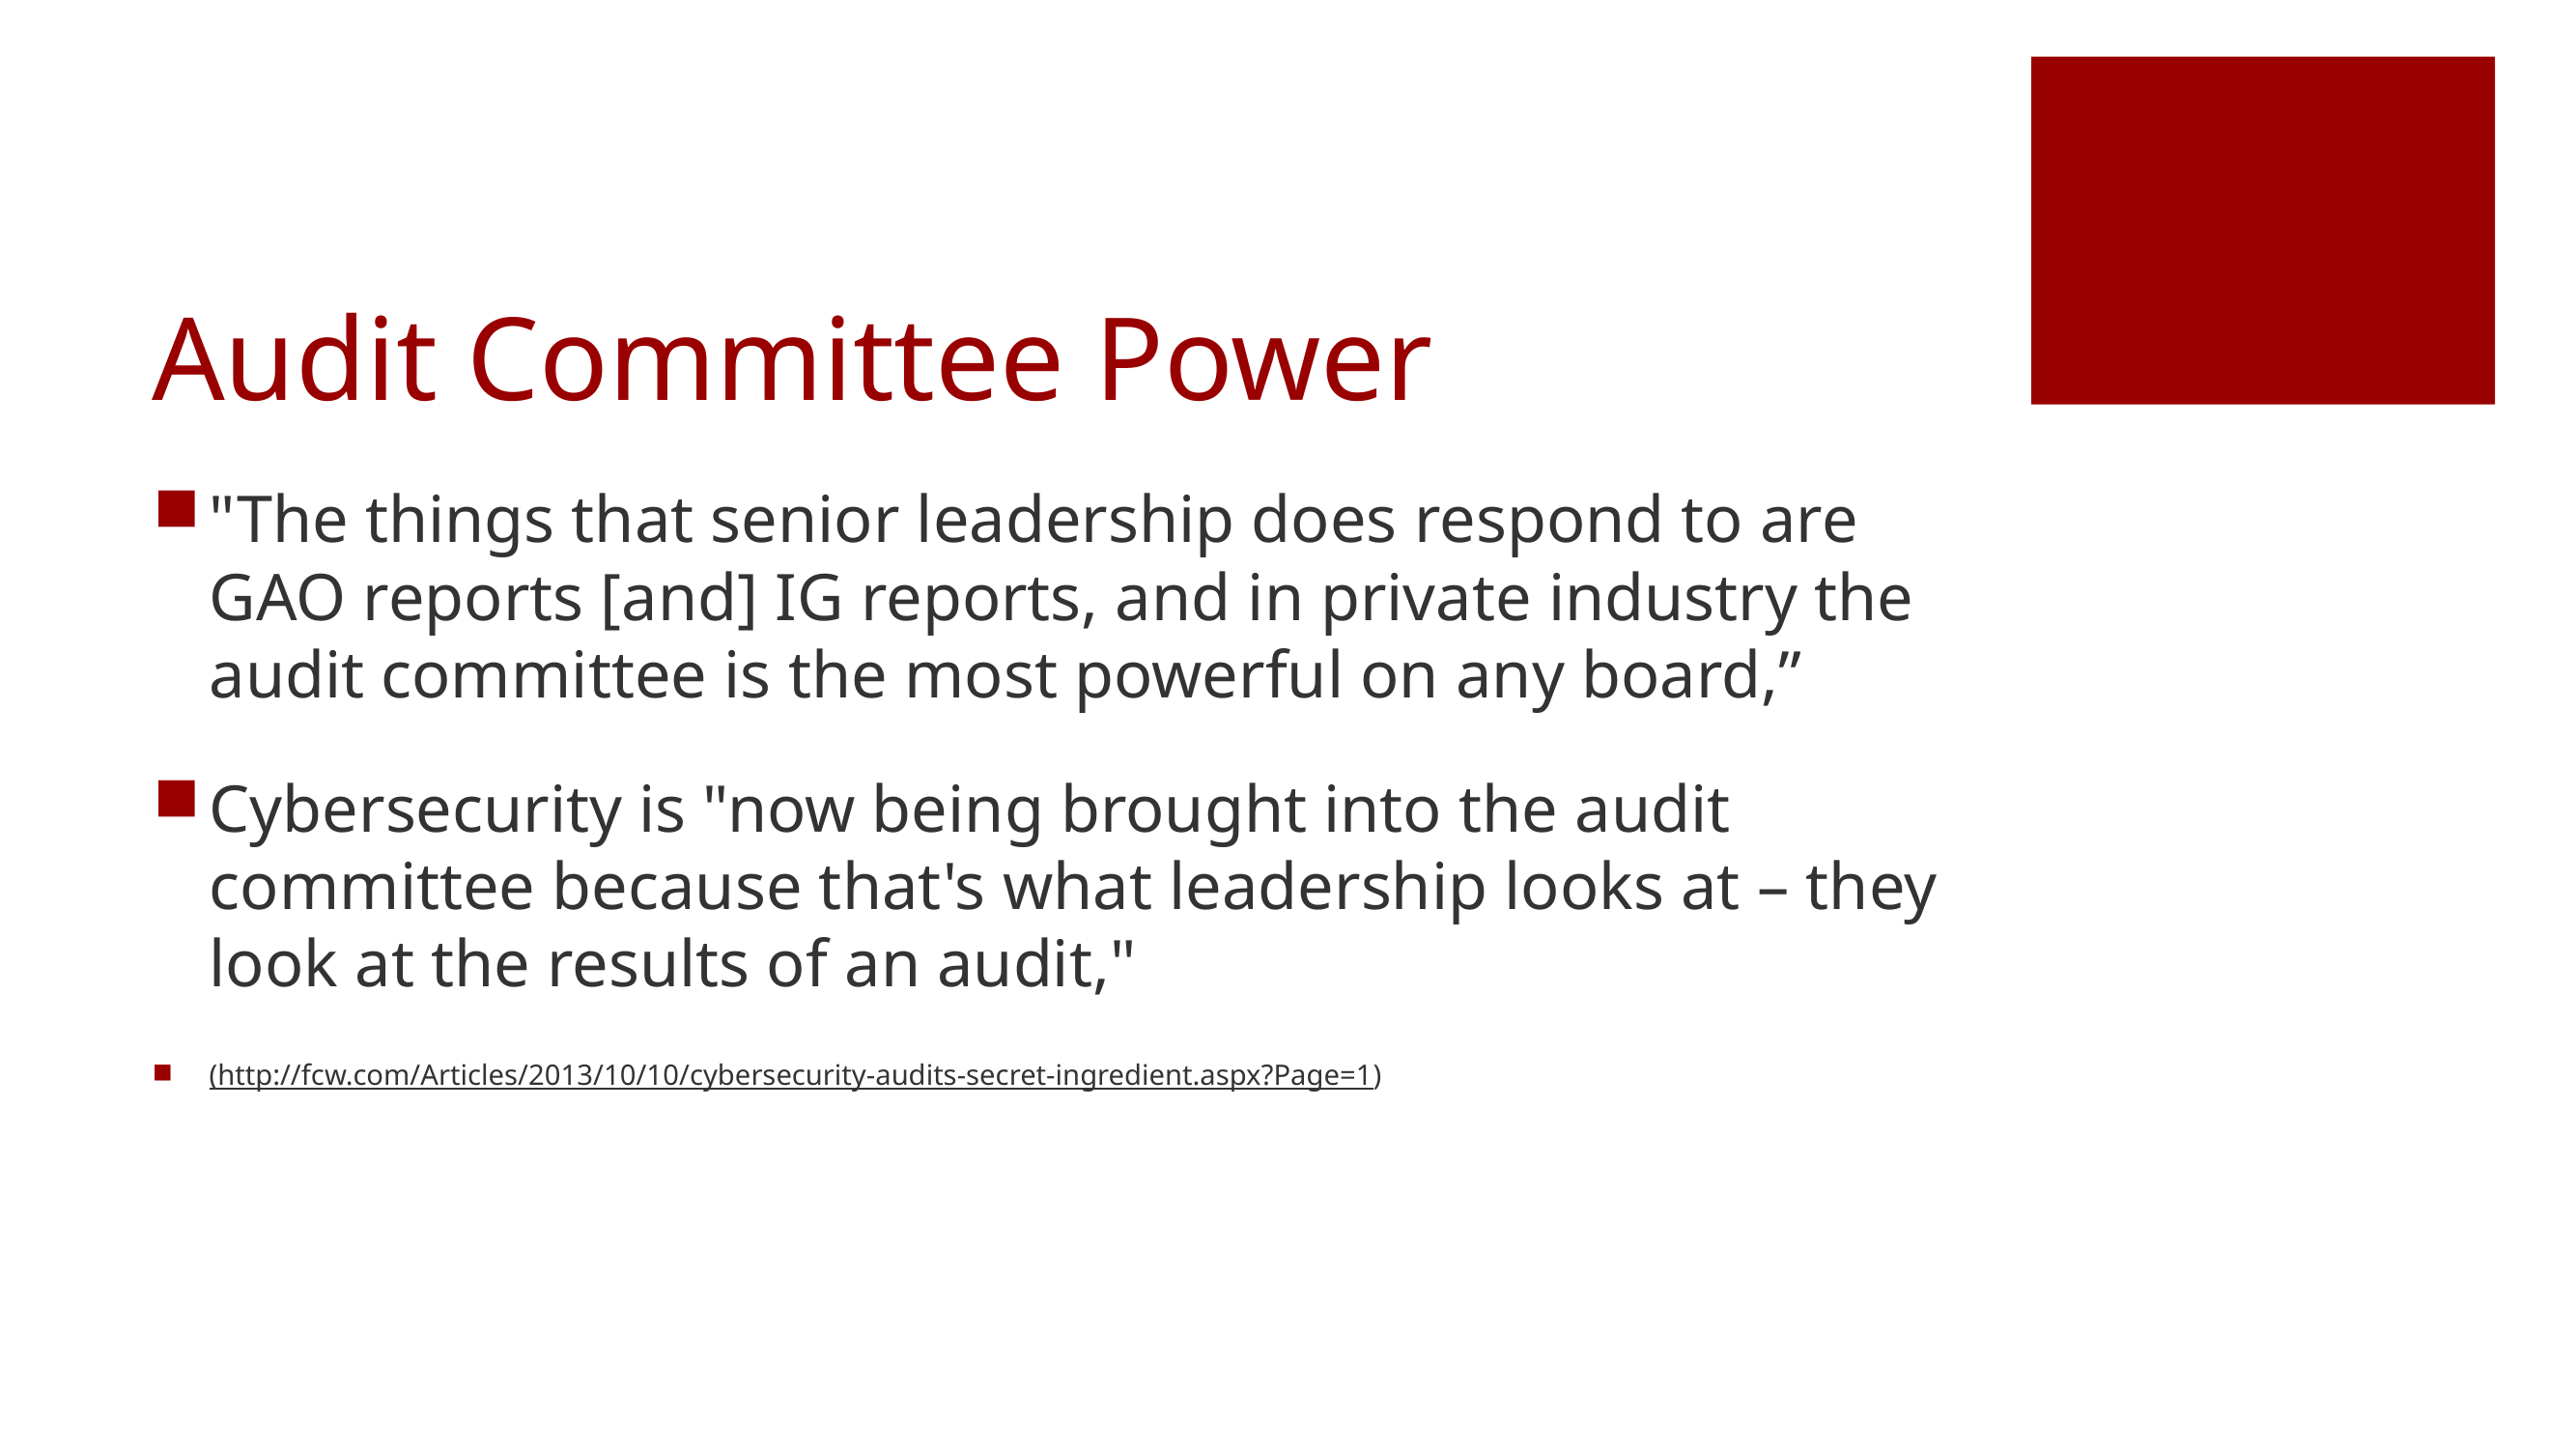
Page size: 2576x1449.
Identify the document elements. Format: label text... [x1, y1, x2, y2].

title Audit Committee Power [128, 193, 1963, 435]
list "The things that senior leadership does respond to are GAO reports [and] IG reports, and in private industry the audit committee is the most powerful on any board,” Cybersecurity is "now being brought into the audit committee because that's what leadership looks at – they look at the results of an audit," (http://fcw.com/Articles/2013/10/10/cybersecurity-audits-secret-ingredient.aspx?Page=1) [128, 467, 1963, 1294]
